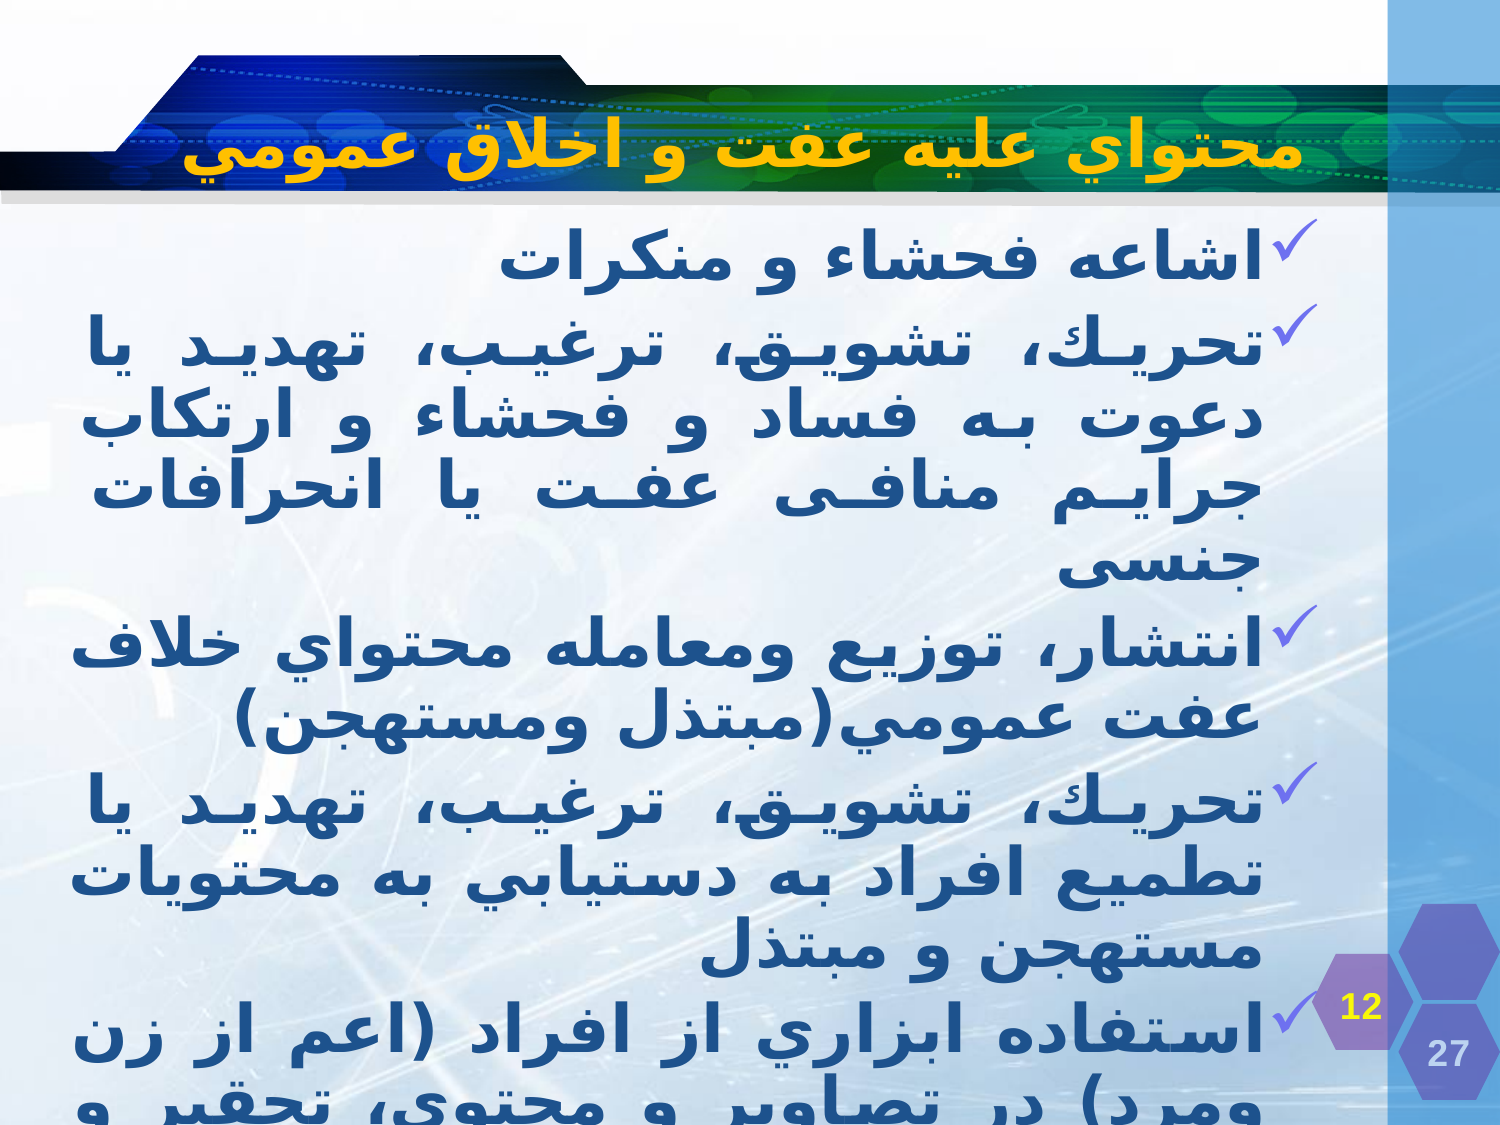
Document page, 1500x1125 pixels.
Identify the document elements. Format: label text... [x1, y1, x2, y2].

picture [0, 0, 1500, 1125]
list اشاعه فحشاء و منكرات تحريك، تشويق، ترغيب، تهديد يا دعوت به فساد و فحشاء و ارتکاب جرایم منافی عفت یا انحرافات جنسی انتشار، توزيع ومعامله محتواي خلاف عفت عمومي(مبتذل ومستهجن) تحريك، تشويق، ترغيب، تهديد يا تطميع افراد به دستيابي به محتويات مستهجن و مبتذل استفاده ابزاري از افراد (اعم از زن ومرد) در تصاوير و محتوي، تحقير و توهين به جنس زن، تبليغ تشريفات و تجملات نامشروع و غيرقانوني. [50, 214, 1338, 1058]
text_box 12 [1324, 974, 1400, 1035]
title محتواي عليه عفت و اخلاق عمومي [99, 95, 1388, 188]
text_box 27 [1412, 1021, 1488, 1082]
